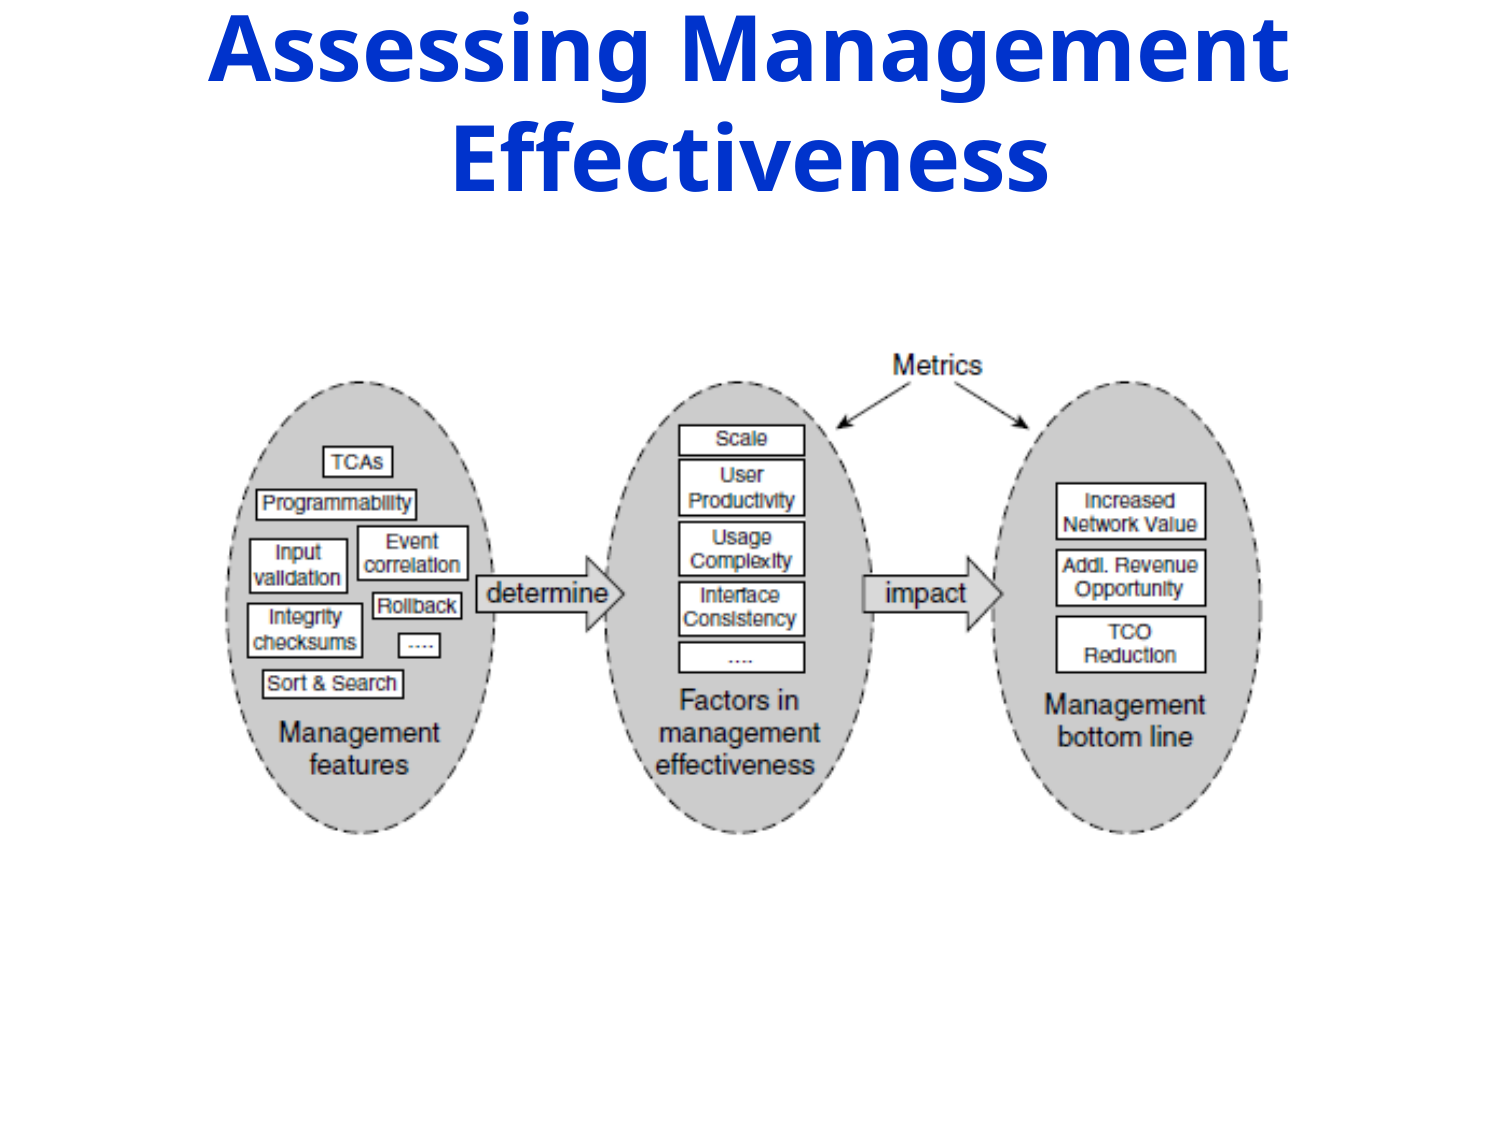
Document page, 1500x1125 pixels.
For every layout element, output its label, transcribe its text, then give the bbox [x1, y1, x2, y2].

title Assessing Management Effectiveness [0, 24, 1500, 175]
picture [159, 326, 1341, 889]
